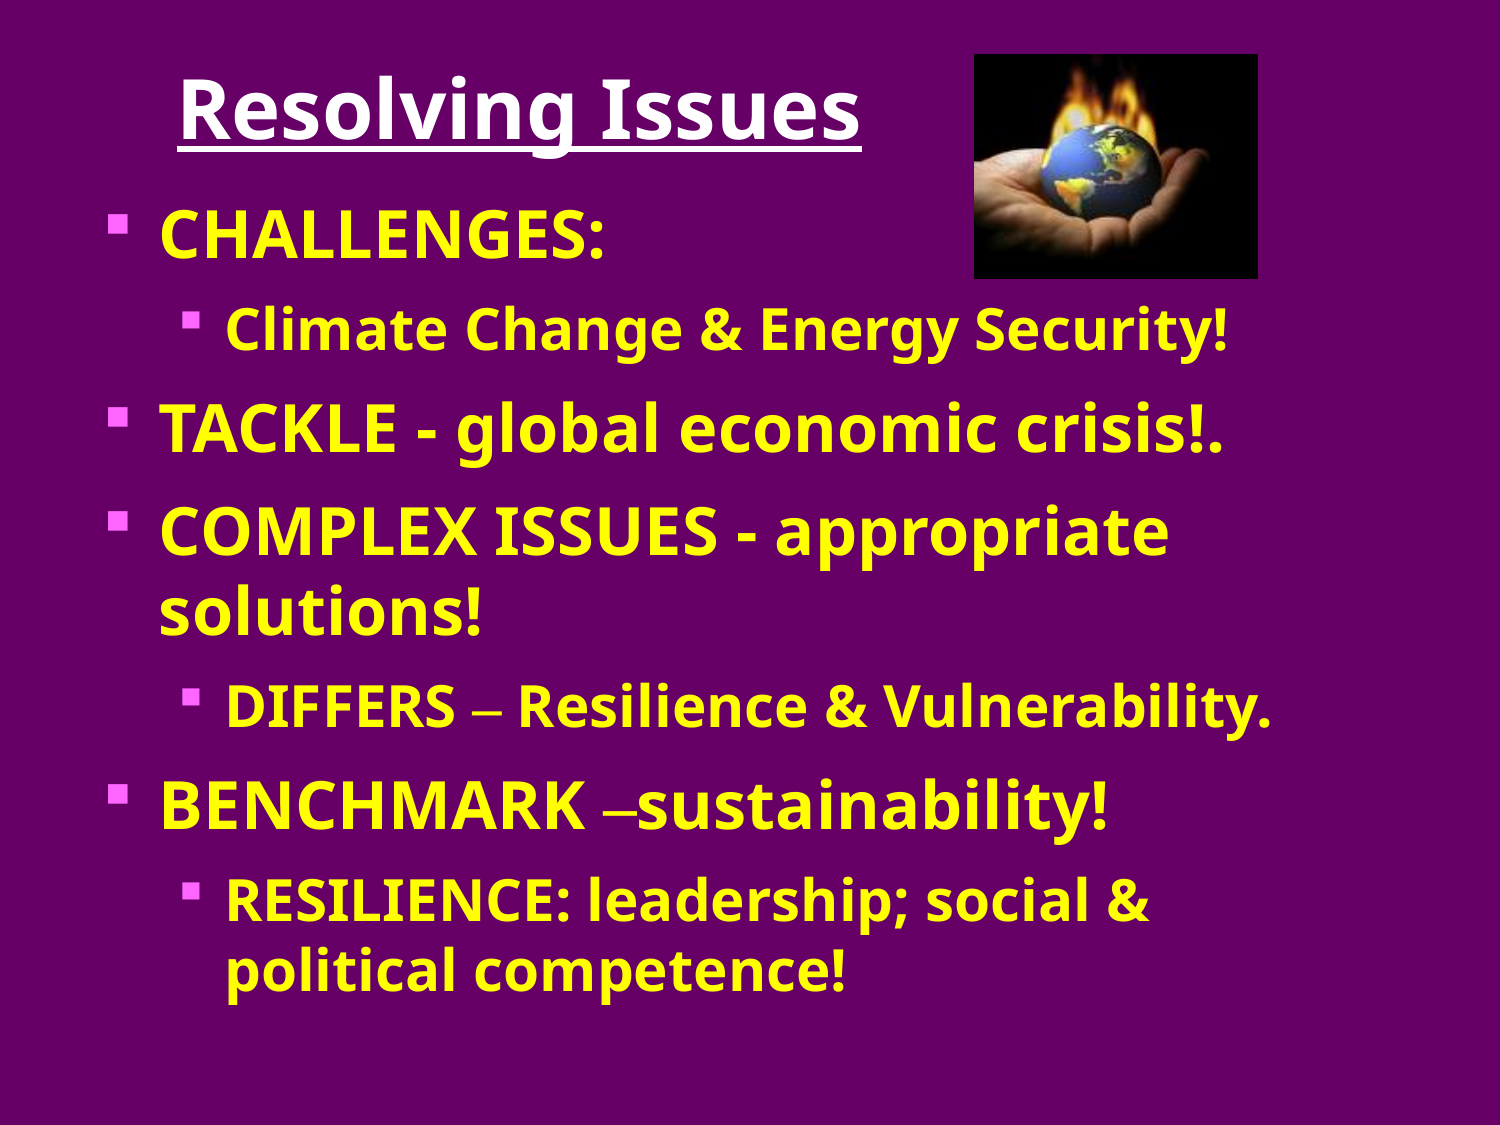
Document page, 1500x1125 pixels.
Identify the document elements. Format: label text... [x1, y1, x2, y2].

title Resolving Issues [99, 74, 940, 138]
list CHALLENGES: Climate Change & Energy Security! TACKLE - global economic crisis!. COMPLEX ISSUES - appropriate solutions! DIFFERS – Resilience & Vulnerability. BENCHMARK –sustainability! RESILIENCE: leadership; social & political competence! [87, 184, 1401, 1076]
picture [974, 54, 1258, 280]
